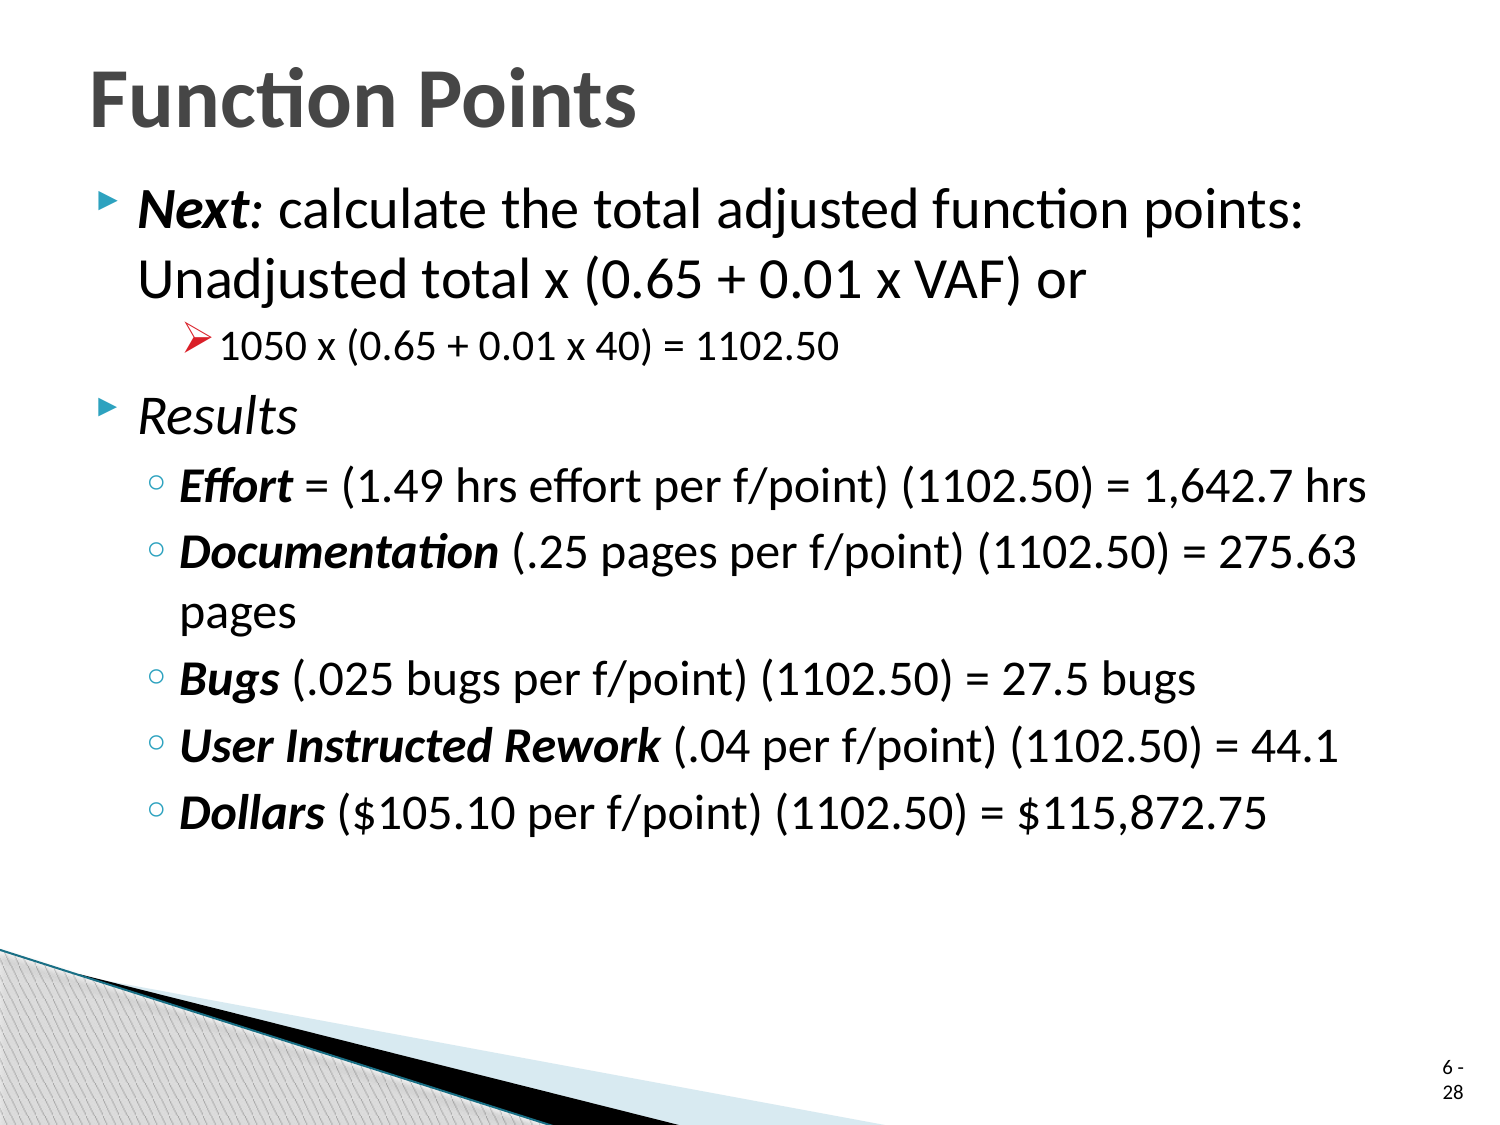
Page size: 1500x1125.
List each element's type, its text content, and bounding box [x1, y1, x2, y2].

list Next: calculate the total adjusted function points: Unadjusted total x (0.65 + 0.01 x VAF) or 1050 x (0.65 + 0.01 x 40) = 1102.50 Results Effort = (1.49 hrs effort per f/point) (1102.50) = 1,642.7 hrs Documentation (.25 pages per f/point) (1102.50) = 275.63 pages Bugs (.025 bugs per f/point) (1102.50) = 27.5 bugs User Instructed Rework (.04 per f/point) (1102.50) = 44.1 Dollars ($105.10 per f/point) (1102.50) = $115,872.75 [62, 162, 1413, 913]
slide_number 6 - 28 [1418, 1051, 1479, 1112]
title Function Points [75, 0, 1425, 188]
